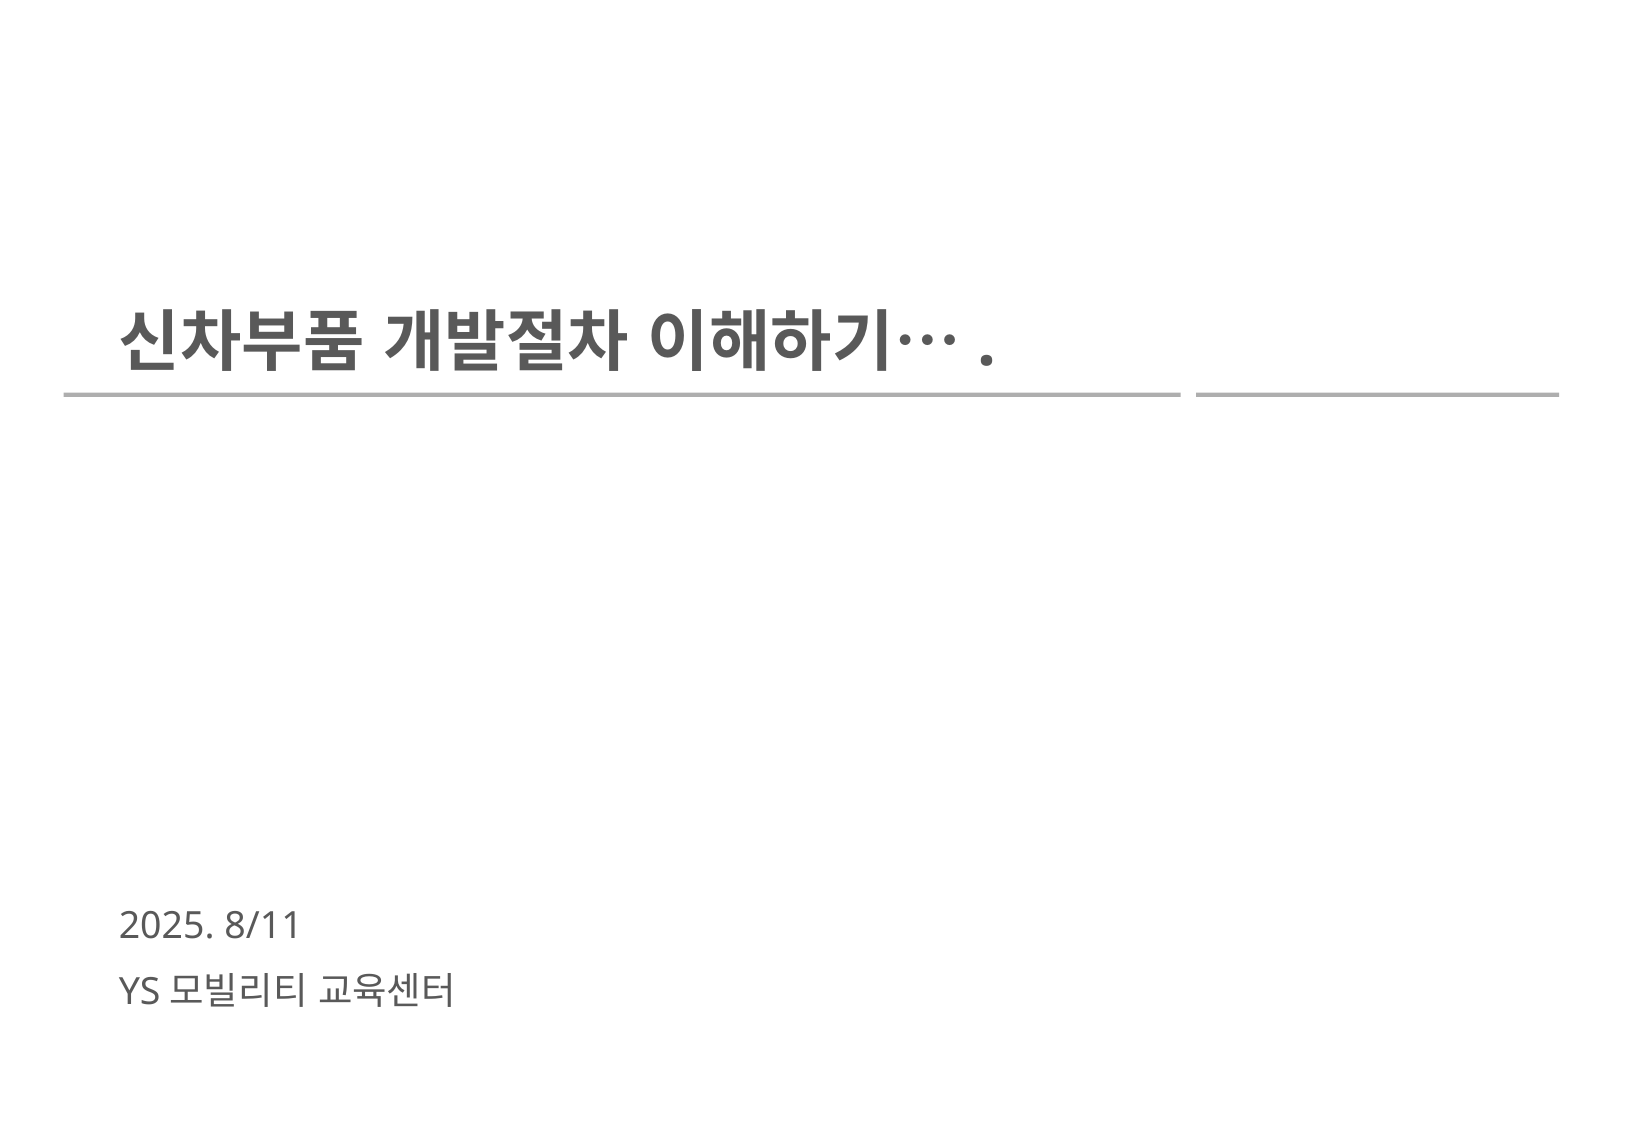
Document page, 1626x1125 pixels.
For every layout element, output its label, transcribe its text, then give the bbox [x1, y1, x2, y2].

list YS모빌리티 교육센터 [103, 967, 565, 1012]
title 신차부품 개발절차 이해하기…. [105, 291, 1463, 386]
list 2025. 8/11 [103, 893, 695, 953]
